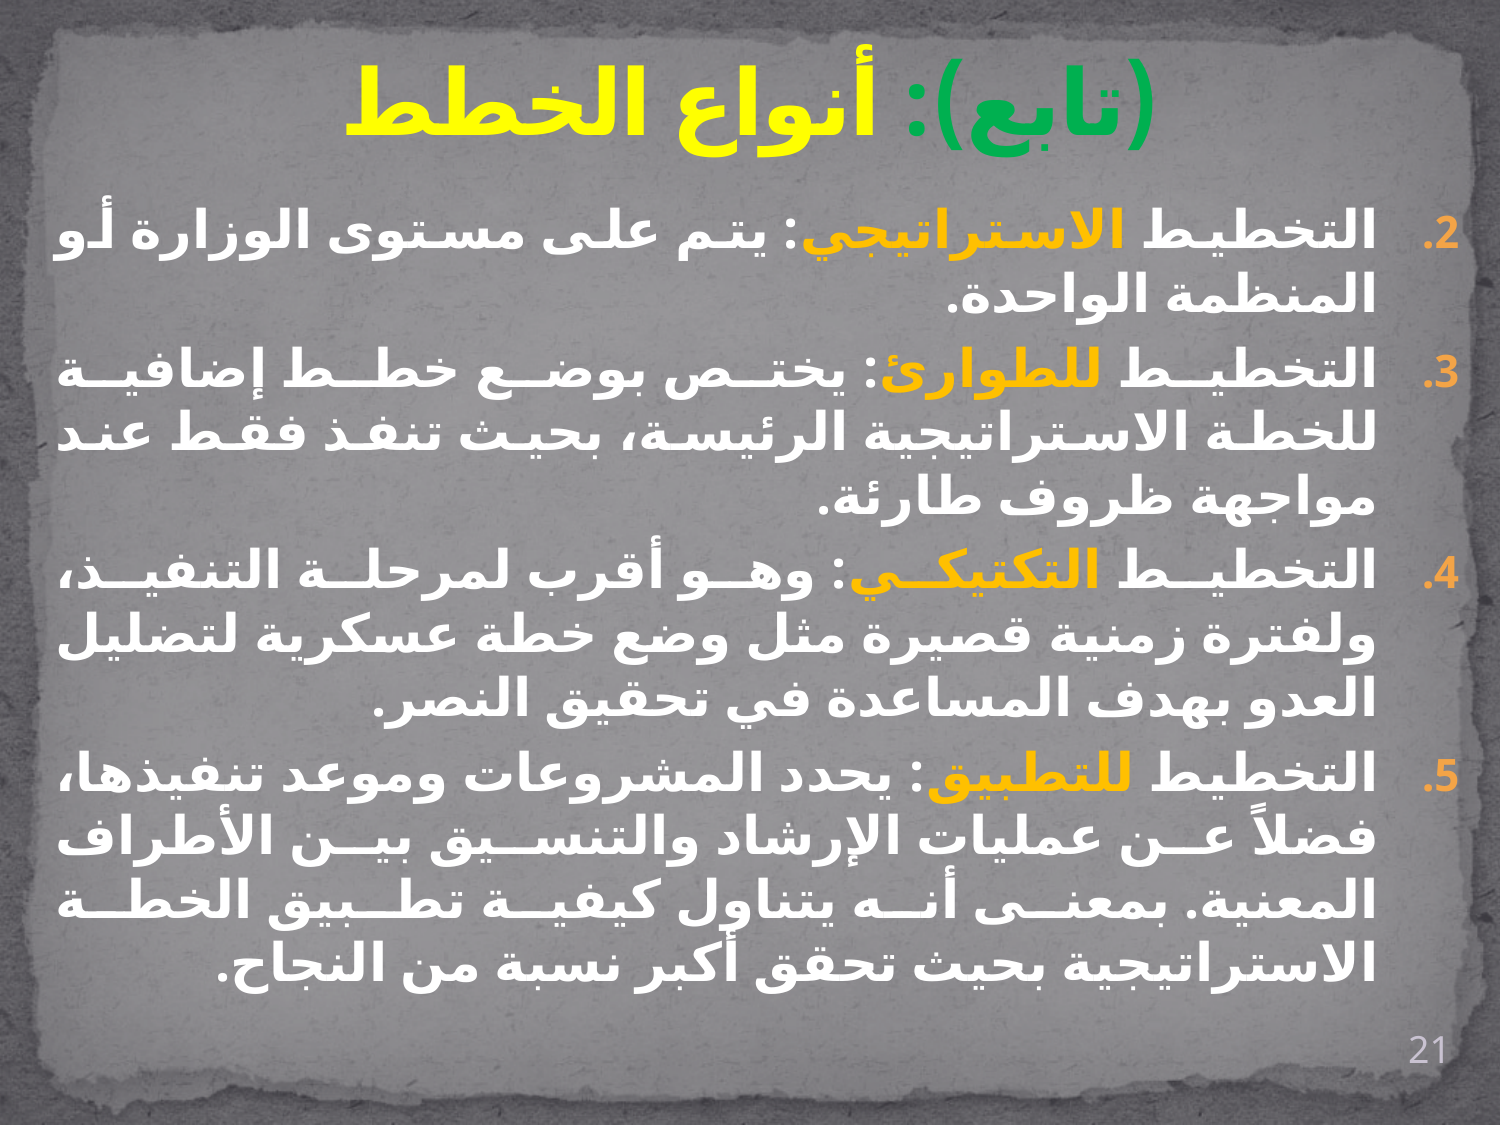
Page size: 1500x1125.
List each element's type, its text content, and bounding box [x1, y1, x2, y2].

title (تابع): أنواع الخطط [74, 10, 1425, 161]
list التخطيط الاستراتيجي: يتم على مستوى الوزارة أو المنظمة الواحدة. التخطيط للطوارئ: يختص بوضع خطط إضافية للخطة الاستراتيجية الرئيسة، بحيث تنفذ فقط عند مواجهة ظروف طارئة. التخطيط التكتيكي: وهو أقرب لمرحلة التنفيذ، ولفترة زمنية قصيرة مثل وضع خطة عسكرية لتضليل العدو بهدف المساعدة في تحقيق النصر. التخطيط للتطبيق: يحدد المشروعات وموعد تنفيذها، فضلاً عن عمليات الإرشاد والتنسيق بين الأطراف المعنية. بمعنى أنه يتناول كيفية تطبيق الخطة الاستراتيجية بحيث تحقق أكبر نسبة من النجاح. [40, 188, 1471, 1047]
slide_number 21 [1379, 1014, 1480, 1089]
